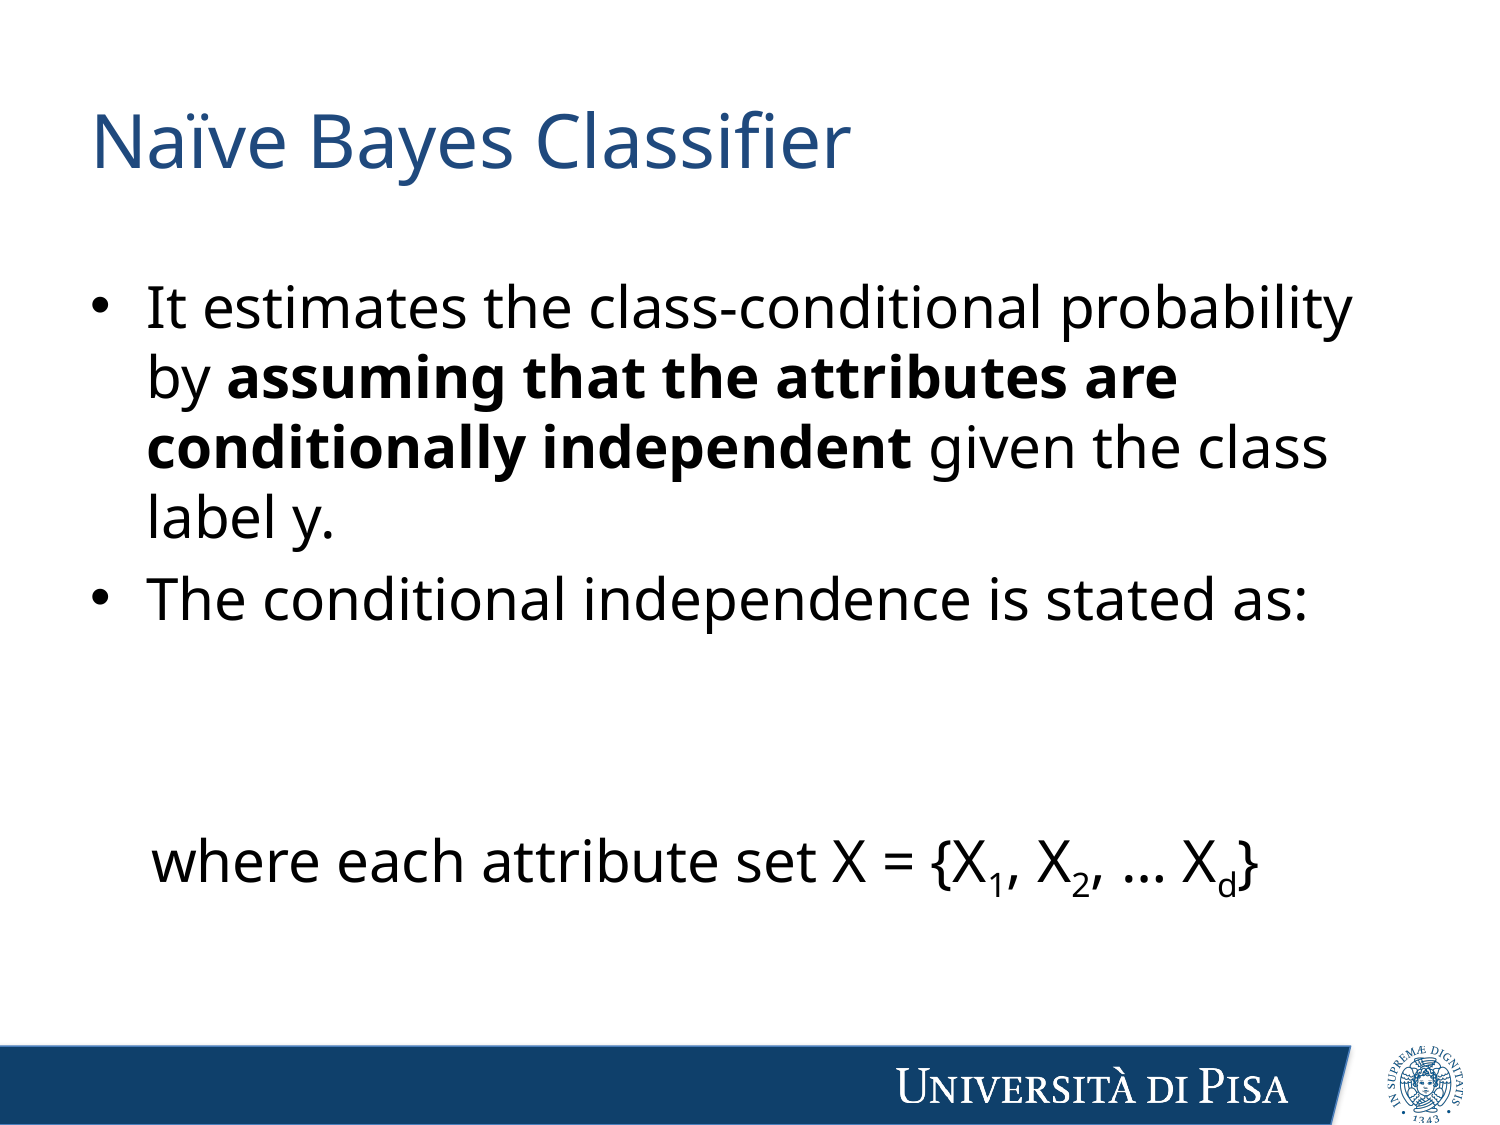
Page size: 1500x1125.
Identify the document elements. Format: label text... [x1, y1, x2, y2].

title Naïve Bayes Classifier [75, 45, 1425, 233]
